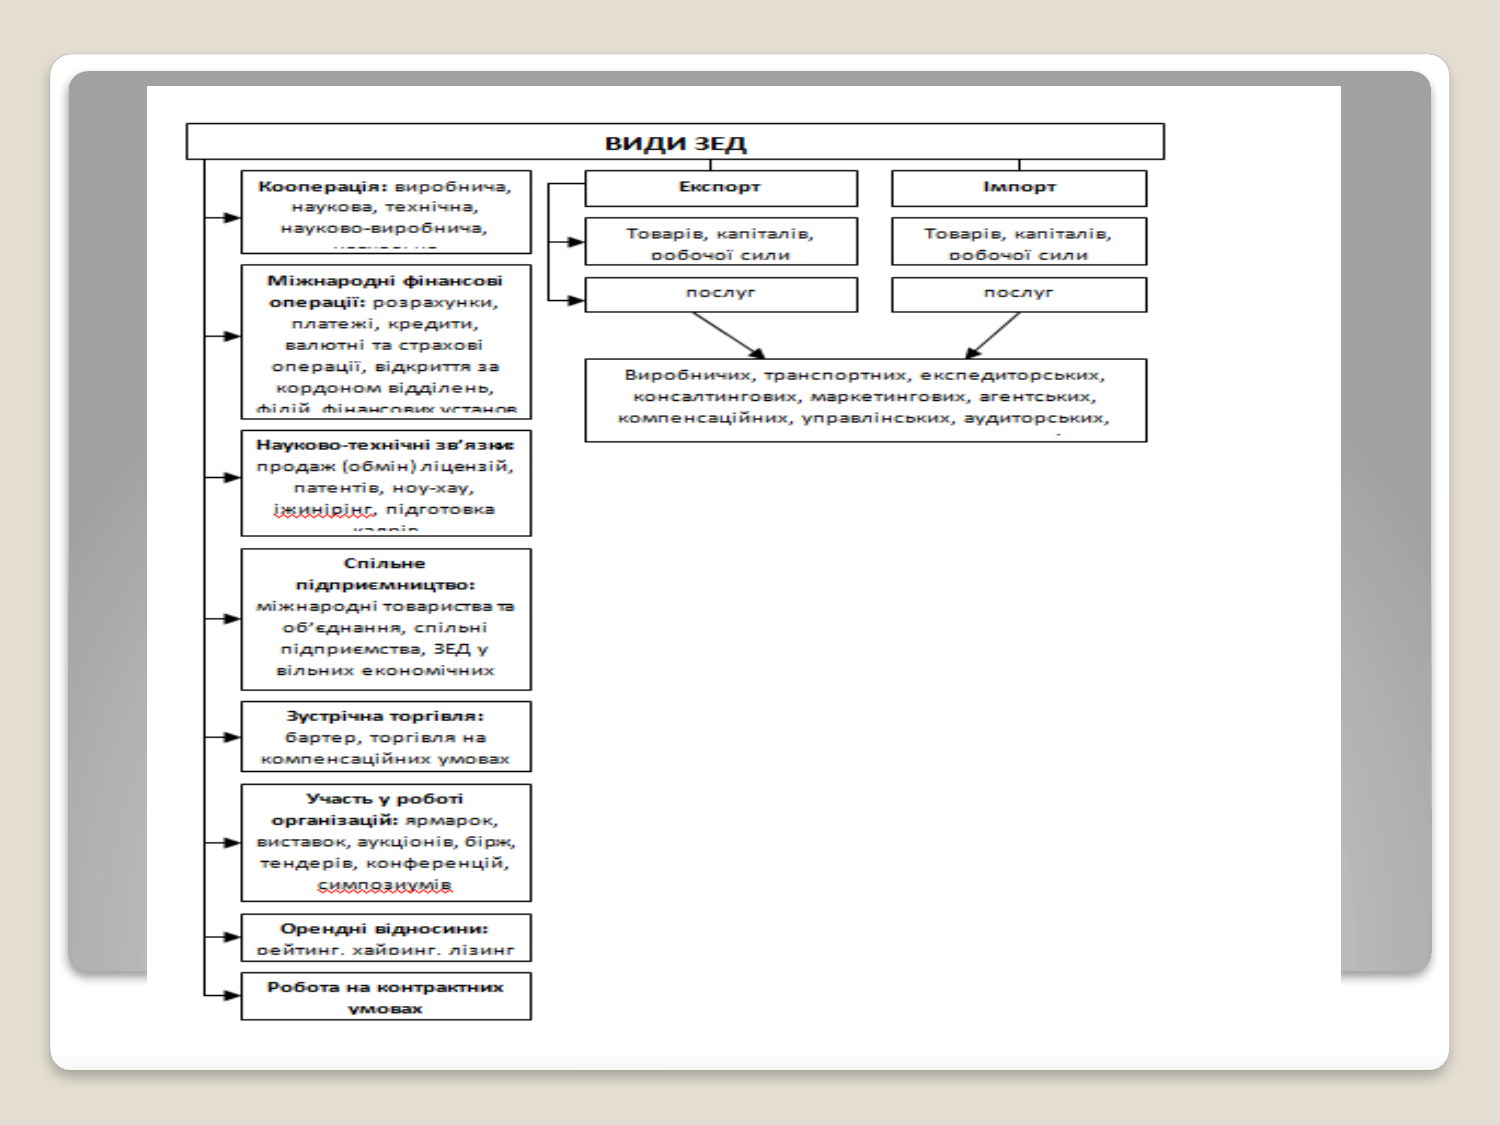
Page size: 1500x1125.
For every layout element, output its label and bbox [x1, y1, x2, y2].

list [147, 86, 1341, 1036]
